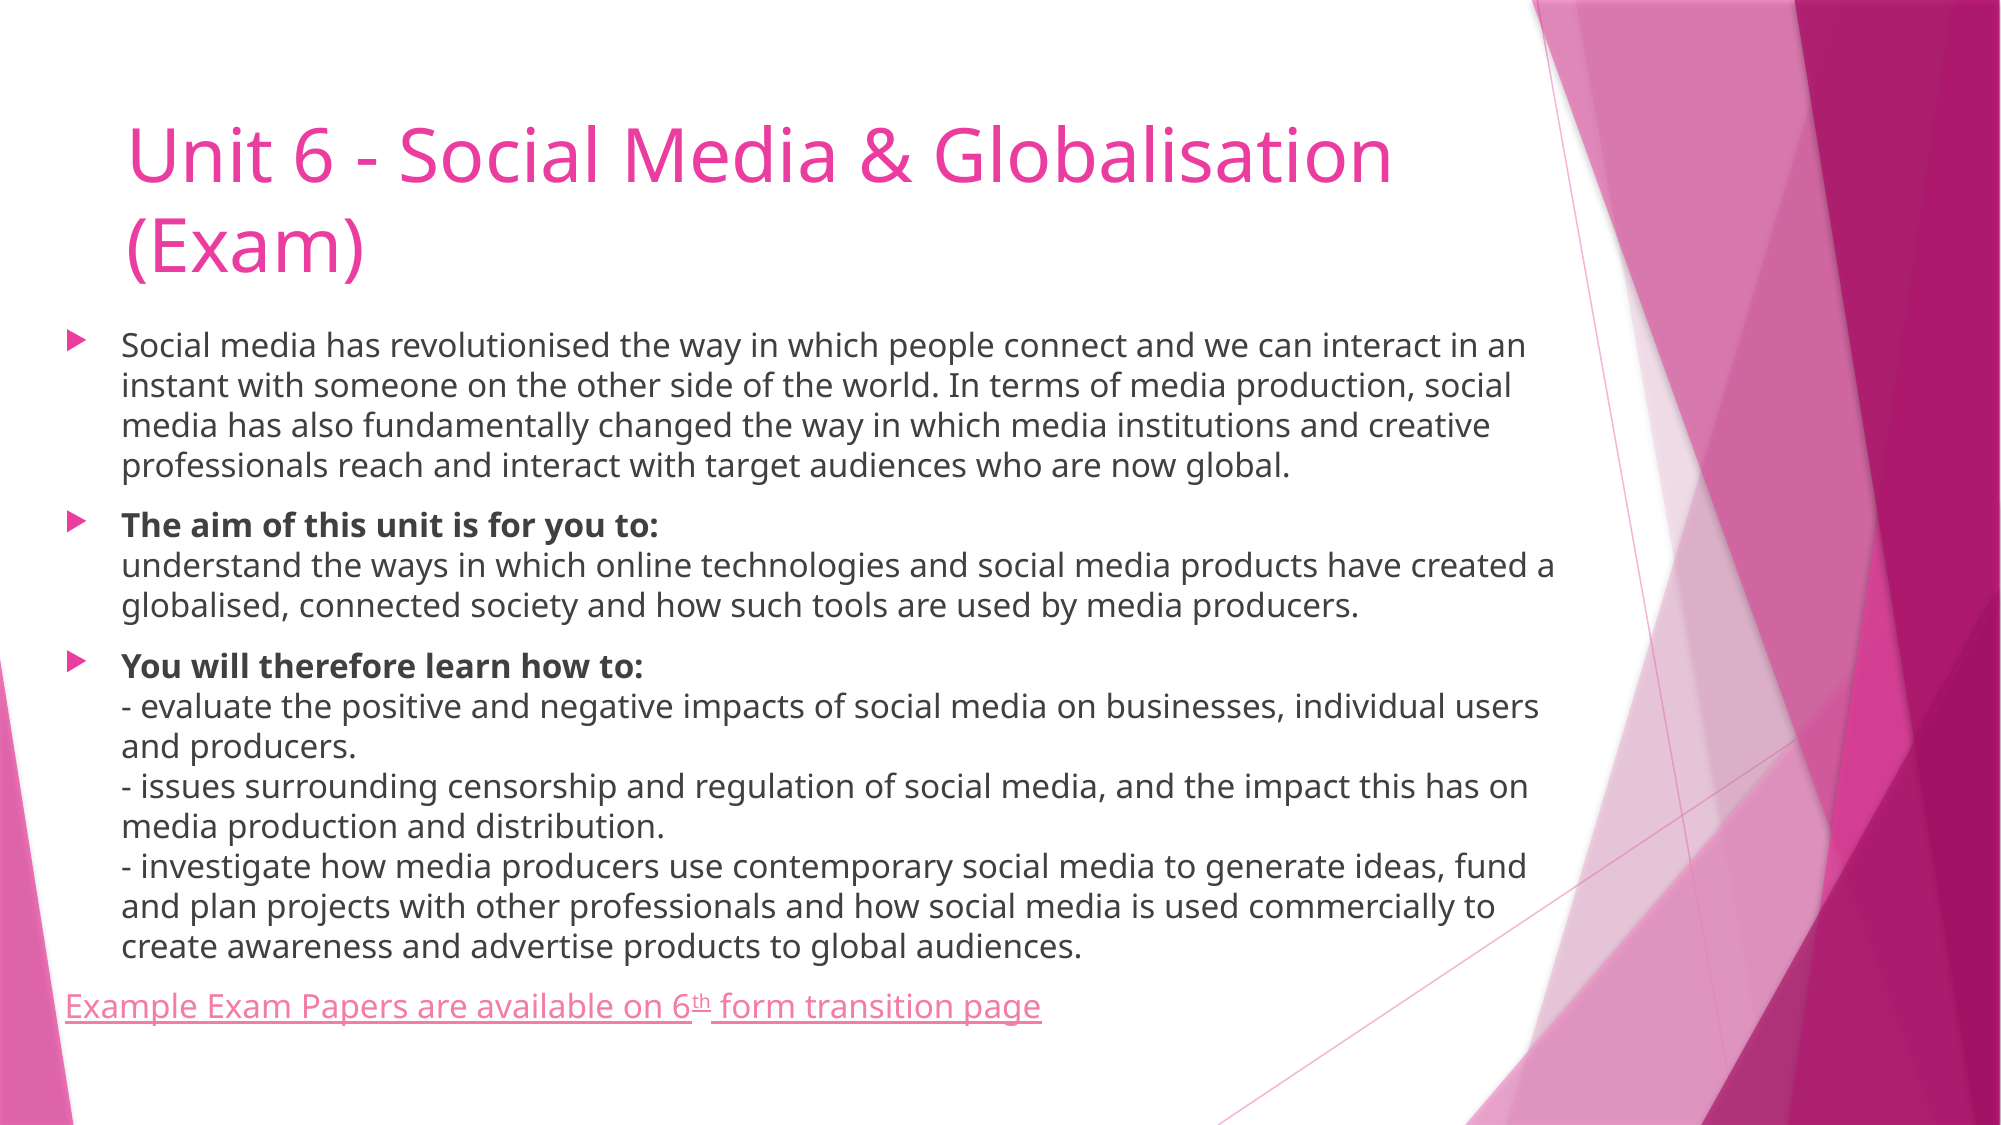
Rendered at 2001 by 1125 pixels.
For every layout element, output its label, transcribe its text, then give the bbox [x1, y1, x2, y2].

list Social media has revolutionised the way in which people connect and we can interact in an instant with someone on the other side of the world. In terms of media production, social media has also fundamentally changed the way in which media institutions and creative professionals reach and interact with target audiences who are now global. The aim of this unit is for you to: understand the ways in which online technologies and social media products have created a globalised, connected society and how such tools are used by media producers. You will therefore learn how to: - evaluate the positive and negative impacts of social media on businesses, individual users and producers. - issues surrounding censorship and regulation of social media, and the impact this has on media production and distribution. - investigate how media producers use contemporary social media to generate ideas, fund and plan projects with other professionals and how social media is used commercially to create awareness and advertise products to global audiences. Example Exam Papers are available on 6th form transition page [49, 316, 1583, 1109]
title Unit 6 - Social Media & Globalisation (Exam) [111, 99, 1522, 316]
